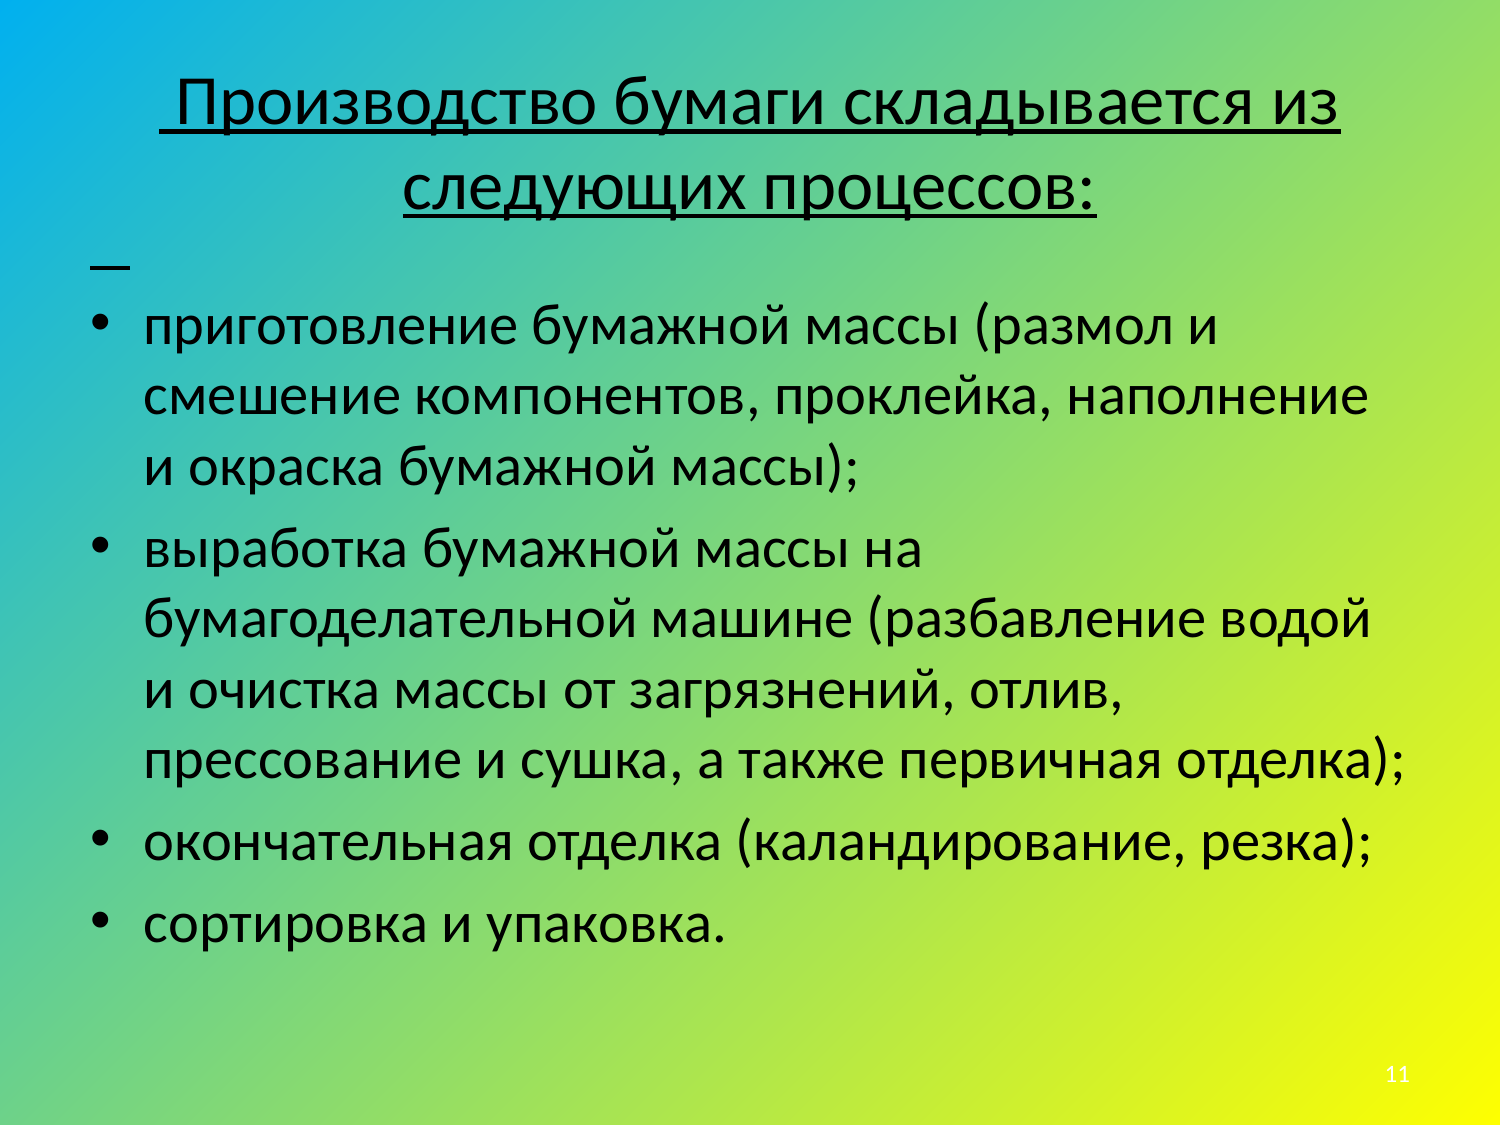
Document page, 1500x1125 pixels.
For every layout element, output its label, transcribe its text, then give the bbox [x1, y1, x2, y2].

slide_number 11 [1074, 1042, 1425, 1103]
list приготовление бумажной массы (размол и смешение компонентов, проклейка, наполнение и окраска бумажной массы); выработка бумажной массы на бумагоделательной машине (разбавление водой и очистка массы от загрязнений, отлив, прессование и сушка, а также первичная отделка); окончательная отделка (каландирование, резка); сортировка и упаковка. [75, 196, 1425, 1005]
title Производство бумаги складывается из следующих процессов: [75, 45, 1425, 196]
